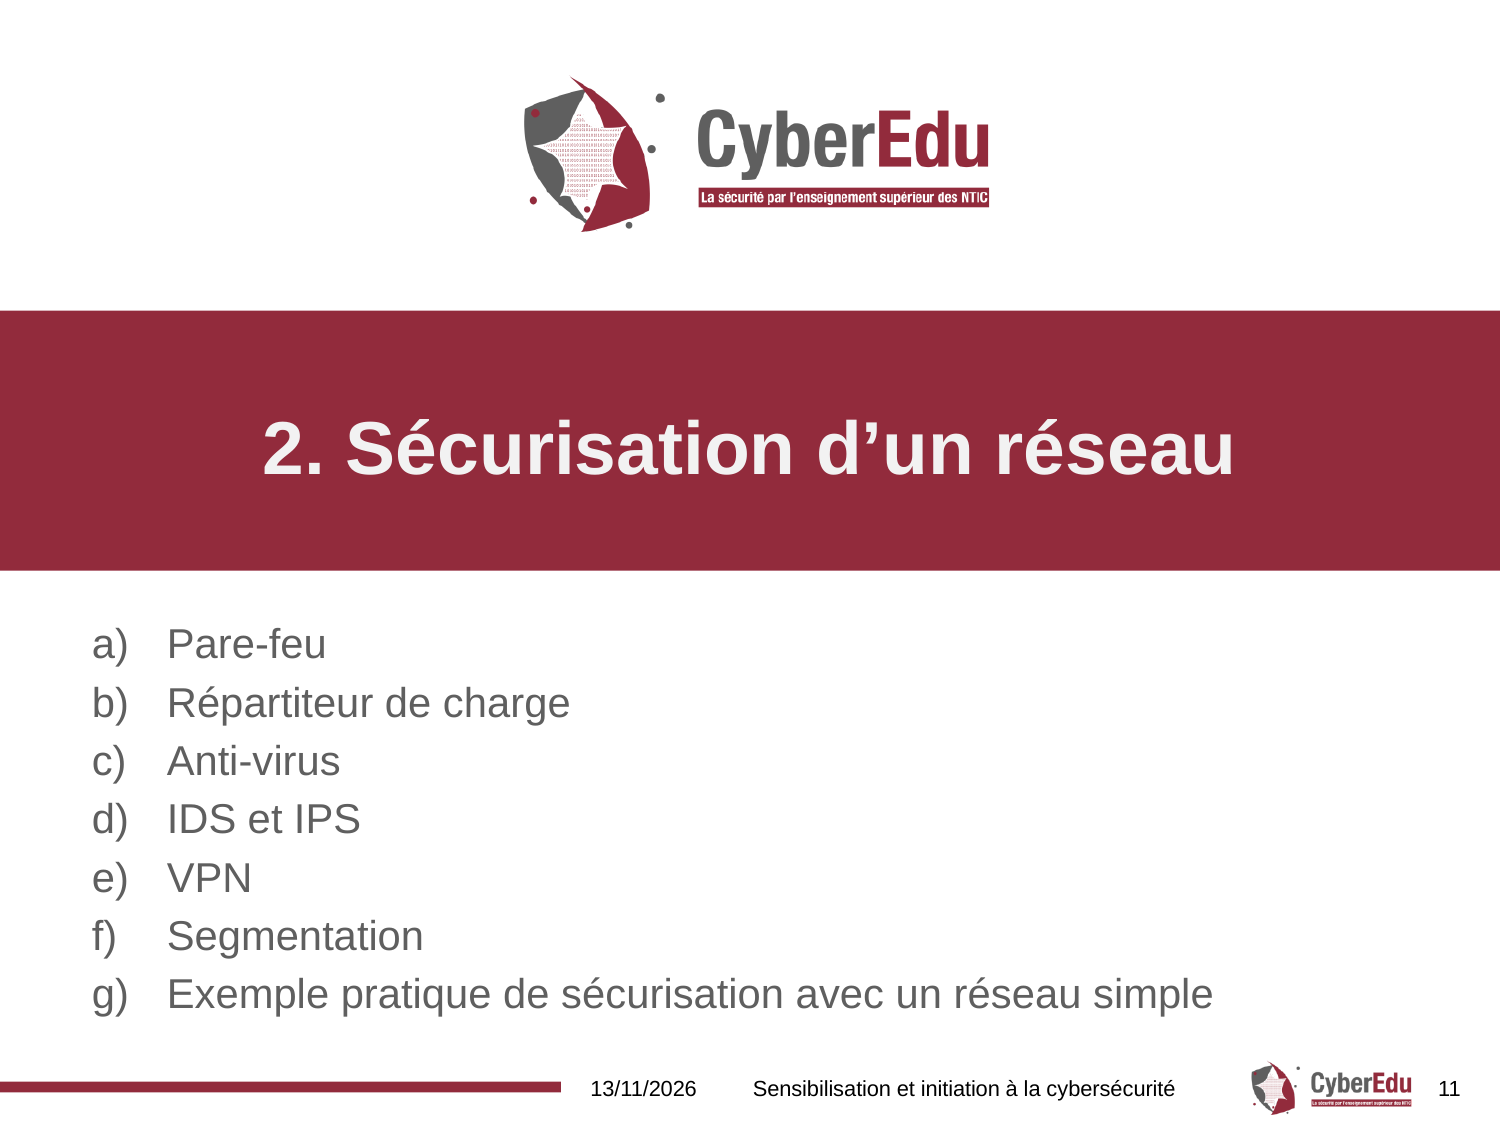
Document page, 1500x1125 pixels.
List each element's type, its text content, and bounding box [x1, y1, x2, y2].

slide_number 11 [1423, 1057, 1495, 1118]
picture [1246, 1060, 1412, 1115]
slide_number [561, 1057, 727, 1118]
footer Sensibilisation et initiation à la cybersécurité [738, 1057, 1236, 1118]
picture [509, 75, 991, 232]
list Pare-feu Répartiteur de charge Anti-virus IDS et IPS VPN Segmentation Exemple pratique de sécurisation avec un réseau simple [76, 609, 1424, 1000]
title 2. Sécurisation d’un réseau [75, 338, 1425, 551]
